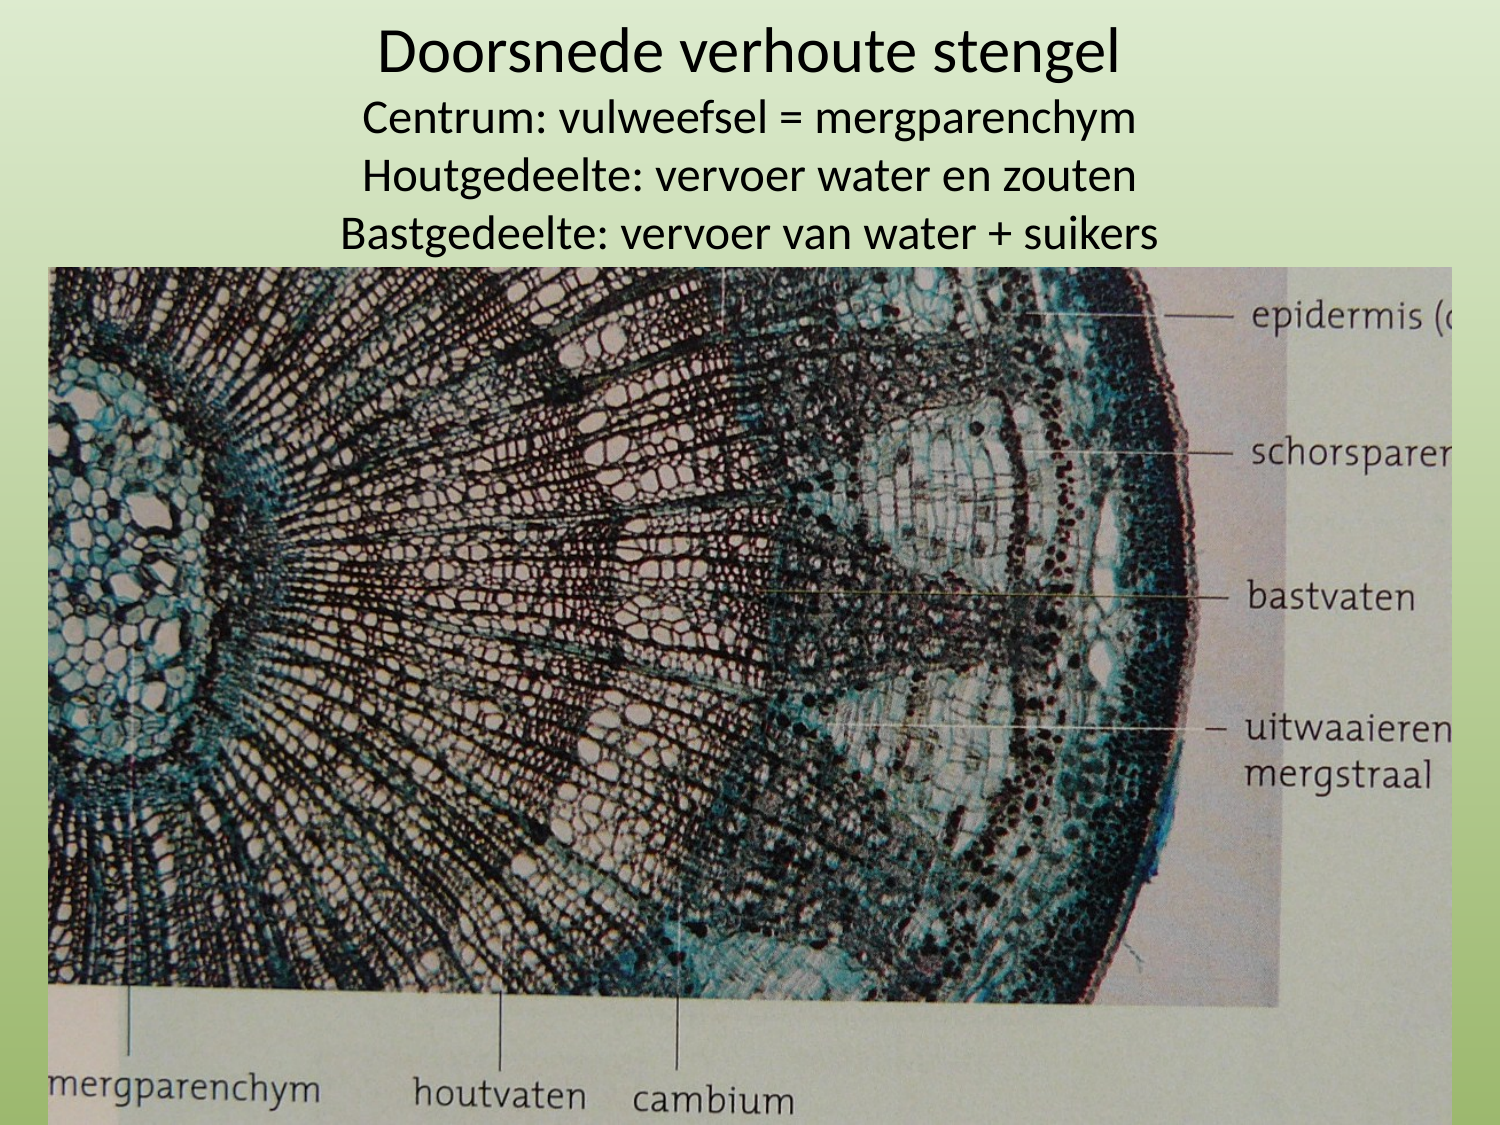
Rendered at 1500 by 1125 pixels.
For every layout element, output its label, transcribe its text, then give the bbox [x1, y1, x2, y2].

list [47, 266, 1452, 1125]
title Doorsnede verhoute stengel Centrum: vulweefsel = mergparenchym Houtgedeelte: vervoer water en zouten Bastgedeelte: vervoer van water + suikers [75, 0, 1425, 265]
